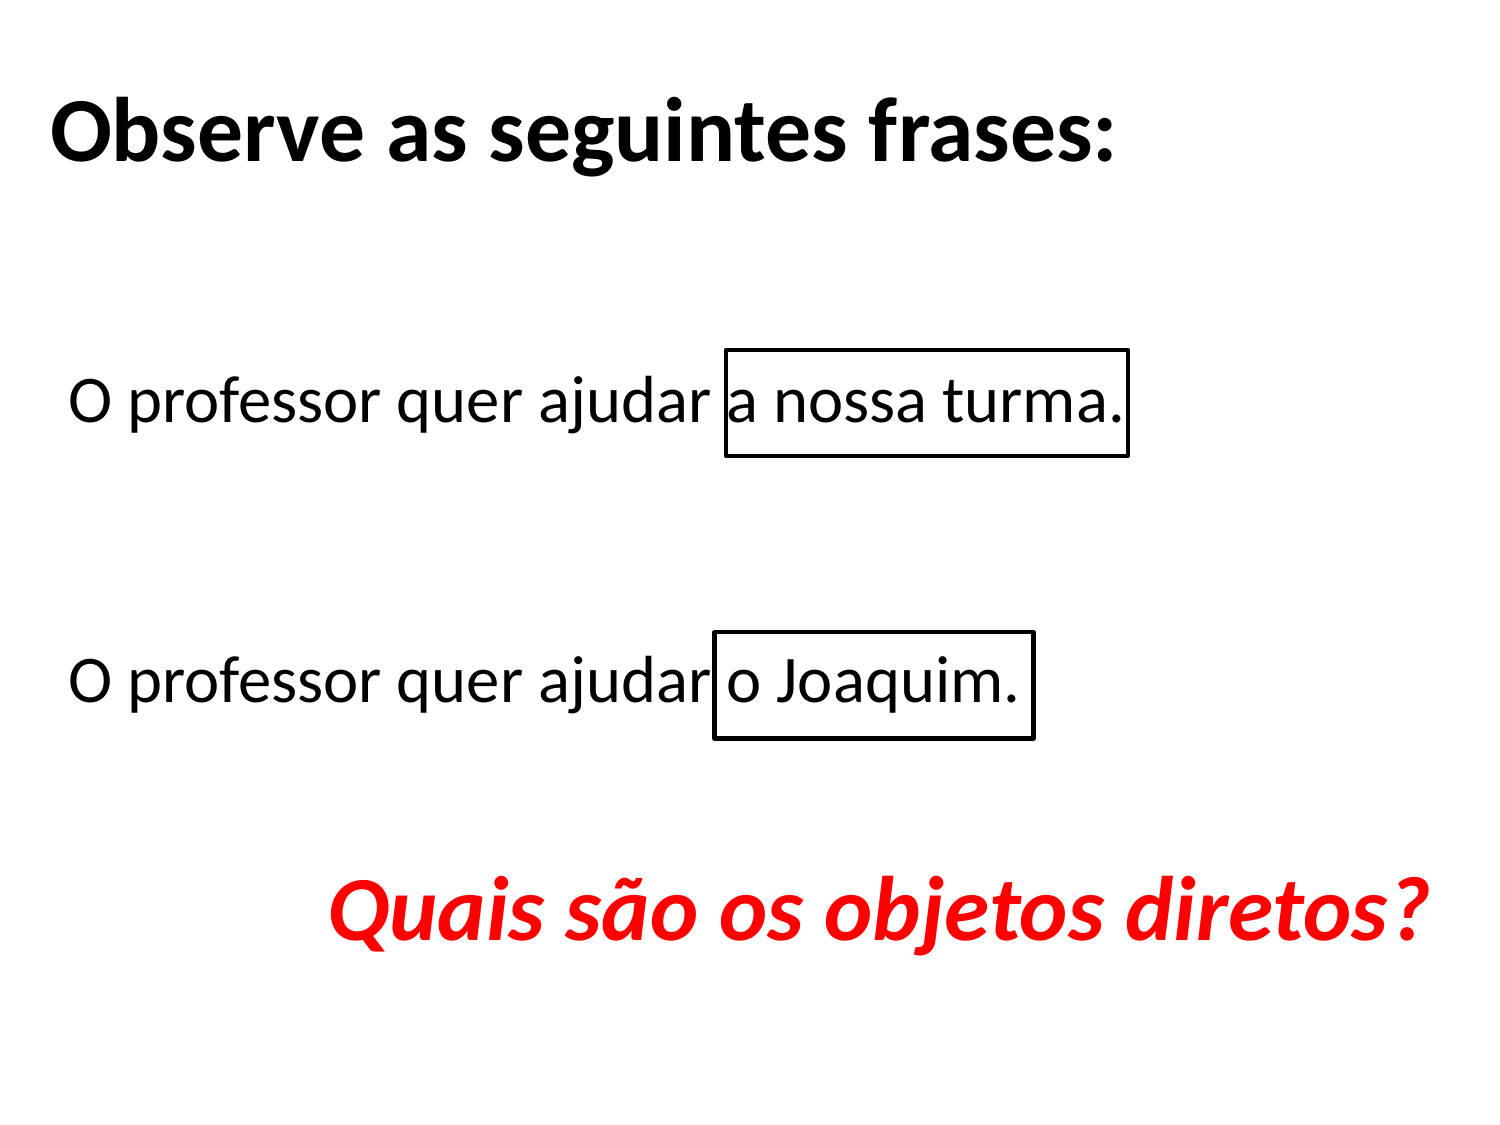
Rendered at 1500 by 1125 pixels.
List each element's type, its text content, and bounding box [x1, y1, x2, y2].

list O professor quer ajudar a nossa turma. O professor quer ajudar o Joaquim. [53, 255, 1404, 998]
title Observe as seguintes frases: [0, 30, 1223, 219]
text_box Quais são os objetos diretos? [242, 810, 1500, 998]
